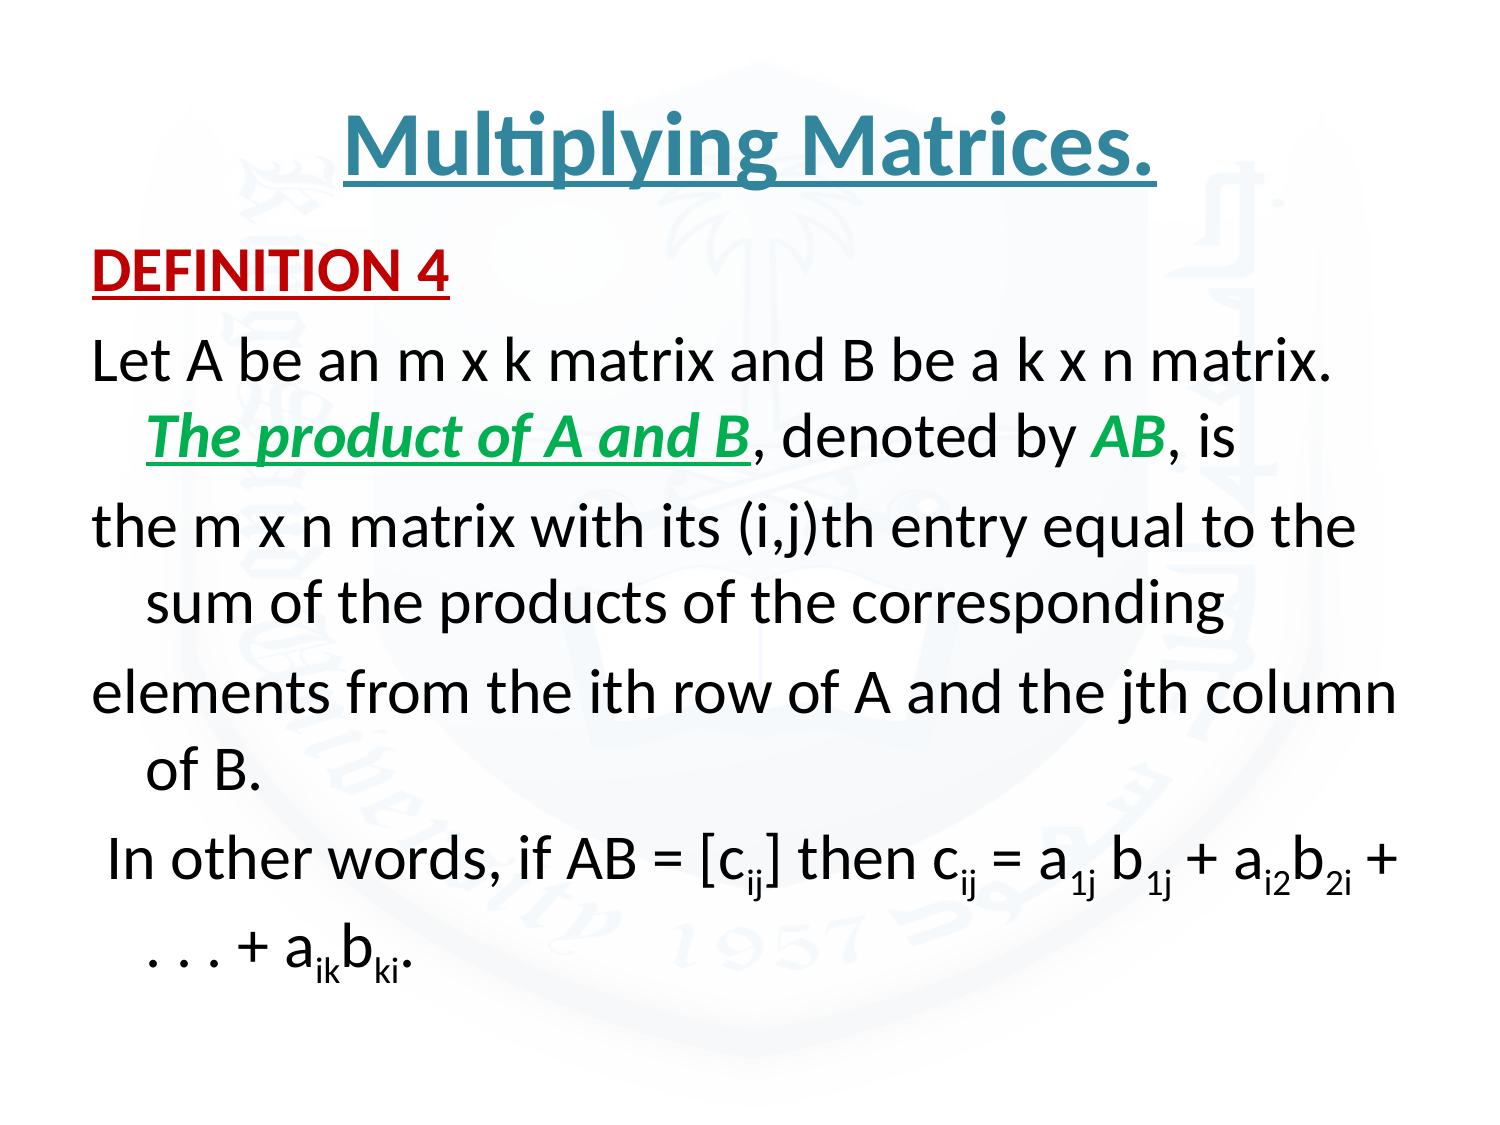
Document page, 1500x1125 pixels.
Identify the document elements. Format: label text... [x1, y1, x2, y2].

list DEFINITION 4 Let A be an m x k matrix and B be a k x n matrix. The product of A and B, denoted by AB, is the m x n matrix with its (i,j)th entry equal to the sum of the products of the corresponding elements from the ith row of A and the jth column of B. In other words, if AB = [cij] then cij = a1j b1j + ai2b2i + . . . + aikbki. [76, 219, 1425, 1005]
title Multiplying Matrices. [75, 45, 1425, 233]
